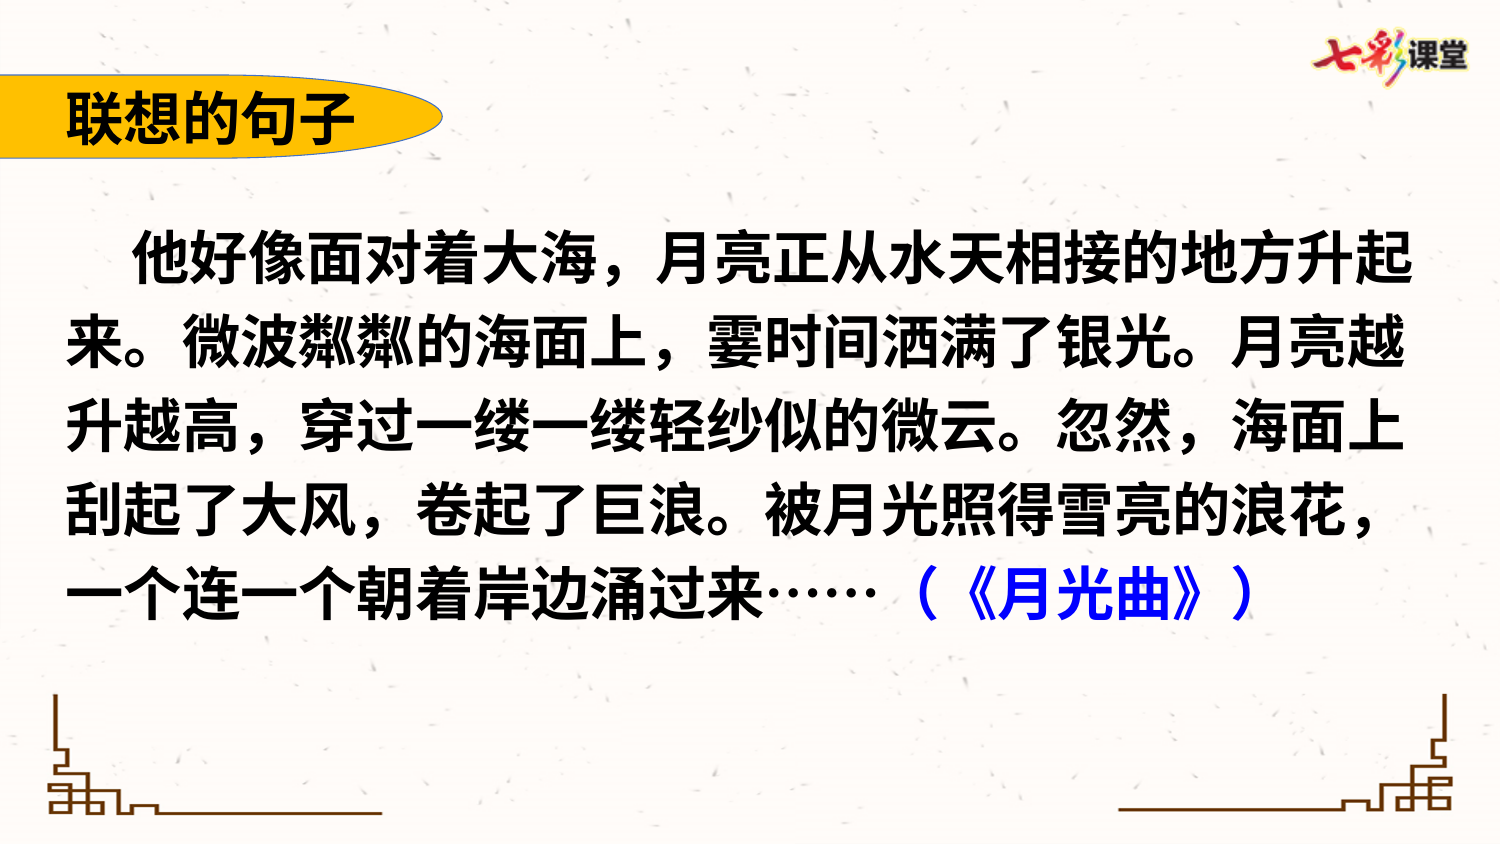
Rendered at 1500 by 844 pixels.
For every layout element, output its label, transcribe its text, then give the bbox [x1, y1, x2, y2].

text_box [0, 74, 443, 159]
picture [0, 0, 1500, 844]
text_box 他好像面对着大海，月亮正从水天相接的地方升起来。微波粼粼的海面上，霎时间洒满了银光。月亮越升越高，穿过一缕一缕轻纱似的微云。忽然，海面上刮起了大风，卷起了巨浪。被月光照得雪亮的浪花，一个连一个朝着岸边涌过来……（《月光曲》） [50, 200, 1430, 635]
